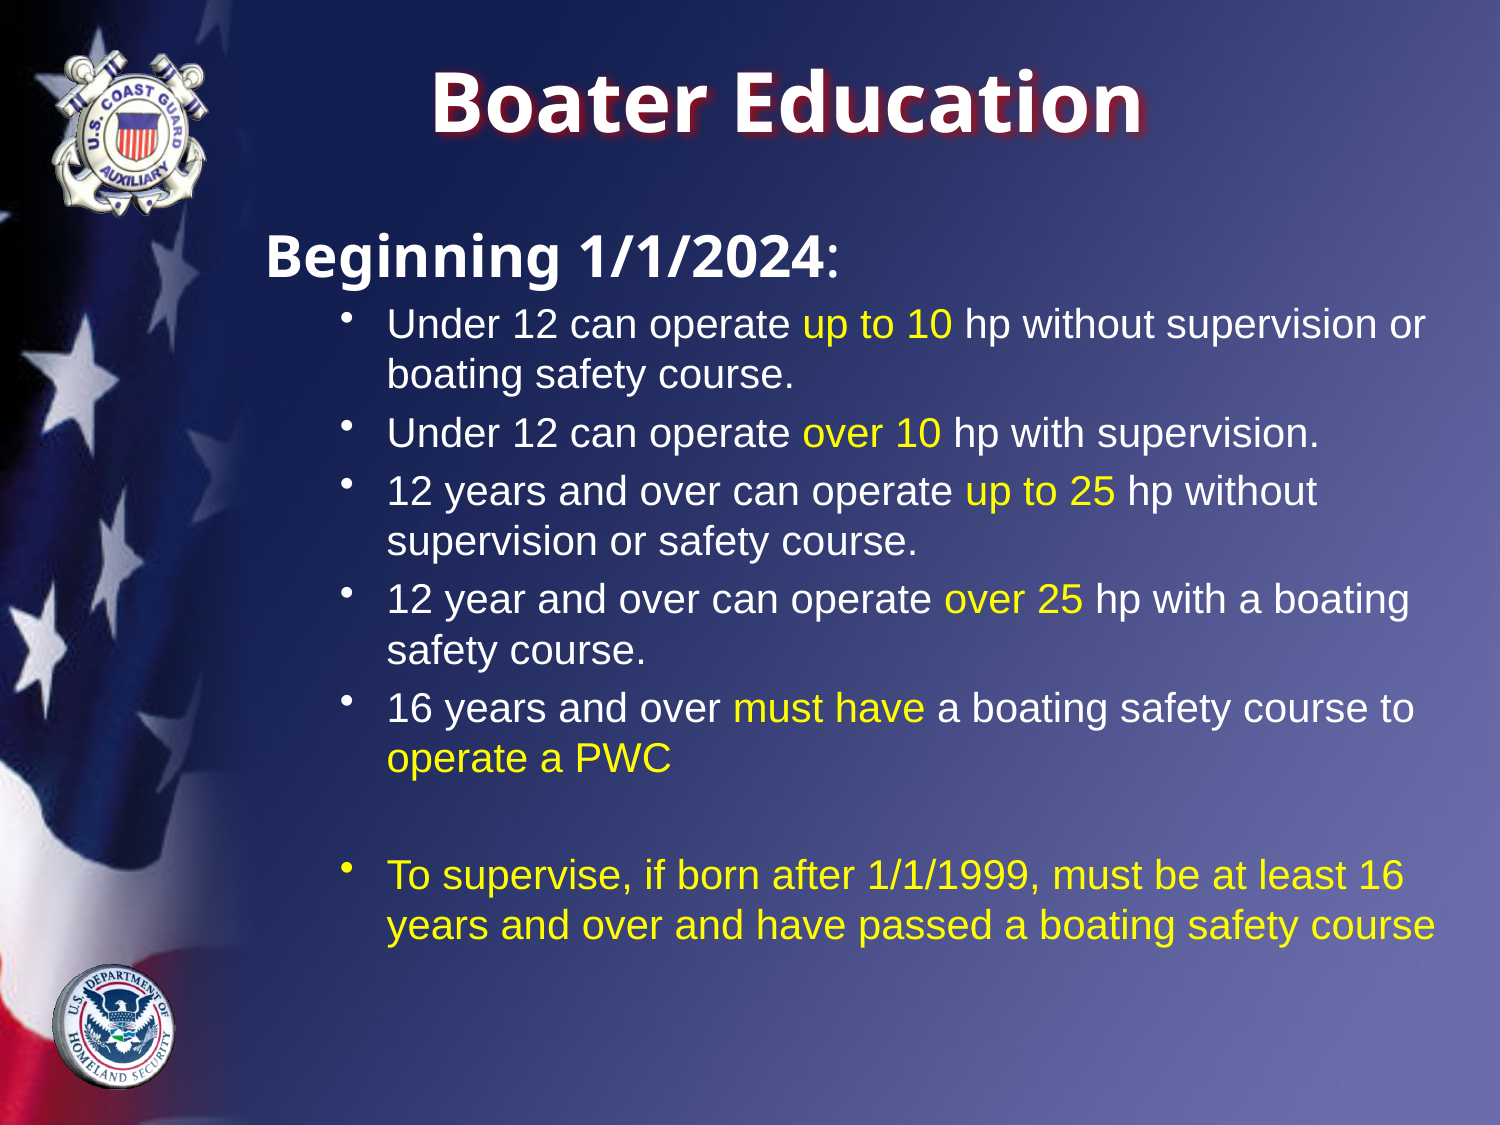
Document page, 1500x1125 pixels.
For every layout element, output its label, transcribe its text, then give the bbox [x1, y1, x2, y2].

text_box Beginning 1/1/2024: Under 12 can operate up to 10 hp without supervision or boating safety course. Under 12 can operate over 10 hp with supervision. 12 years and over can operate up to 25 hp without supervision or safety course. 12 year and over can operate over 25 hp with a boating safety course. 16 years and over must have a boating safety course to operate a PWC To supervise, if born after 1/1/1999, must be at least 16 years and over and have passed a boating safety course [249, 211, 1475, 1085]
picture [0, 0, 1500, 1125]
title Boater Education [343, 33, 1232, 165]
